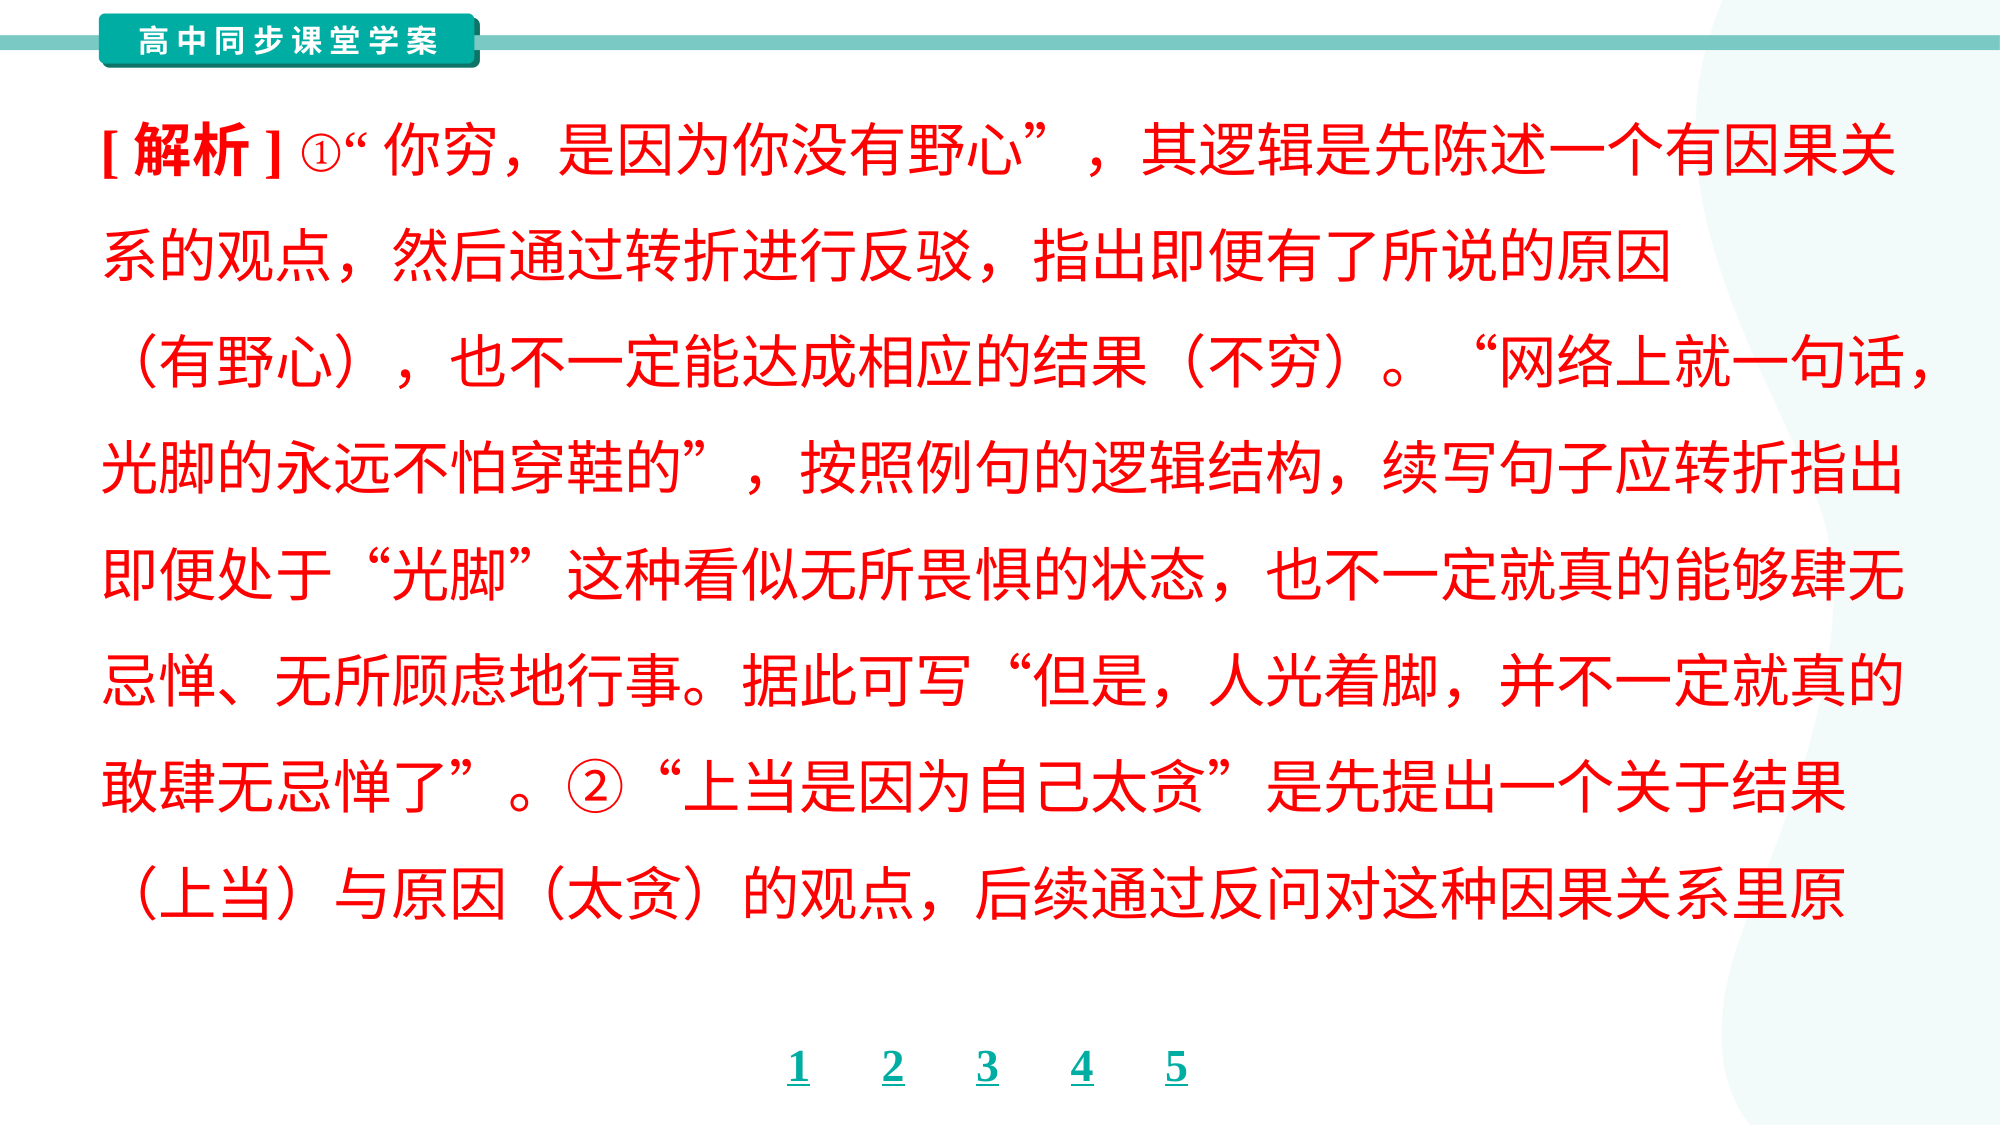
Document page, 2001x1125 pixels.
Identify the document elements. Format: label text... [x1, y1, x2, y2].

text_box [解析] ①“你穷，是因为你没有野心”，其逻辑是先陈述一个有因果关 系的观点，然后通过转折进行反驳，指出即便有了所说的原因 （有野心），也不一定能达成相应的结果（不穷）。“网络上就一句话， 光脚的永远不怕穿鞋的”，按照例句的逻辑结构，续写句子应转折指出 即便处于“光脚”这种看似无所畏惧的状态，也不一定就真的能够肆无 忌惮、无所顾虑地行事。据此可写“但是，人光着脚，并不一定就真的 敢肆无忌惮了”。②“上当是因为自己太贪”是先提出一个关于结果 （上当）与原因（太贪）的观点，后续通过反问对这种因果关系里原 [100, 76, 1899, 927]
picture [0, 0, 2000, 1125]
